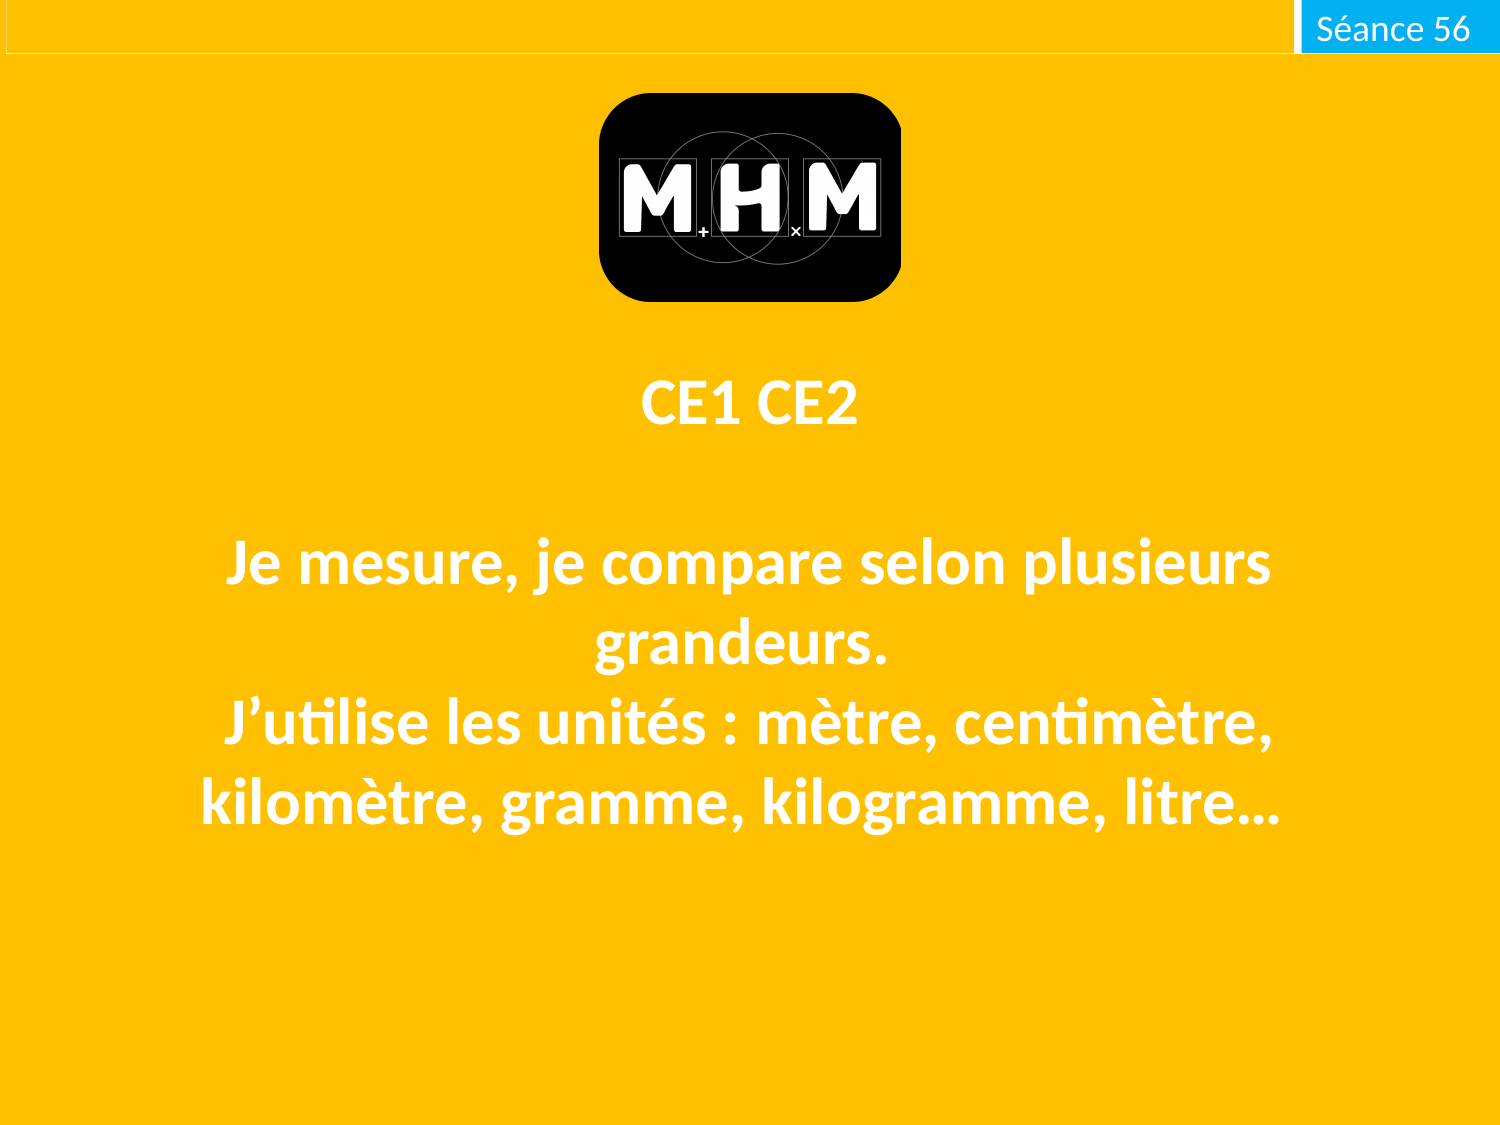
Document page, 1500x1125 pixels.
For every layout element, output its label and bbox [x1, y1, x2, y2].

text_box [0, 54, 1500, 1125]
